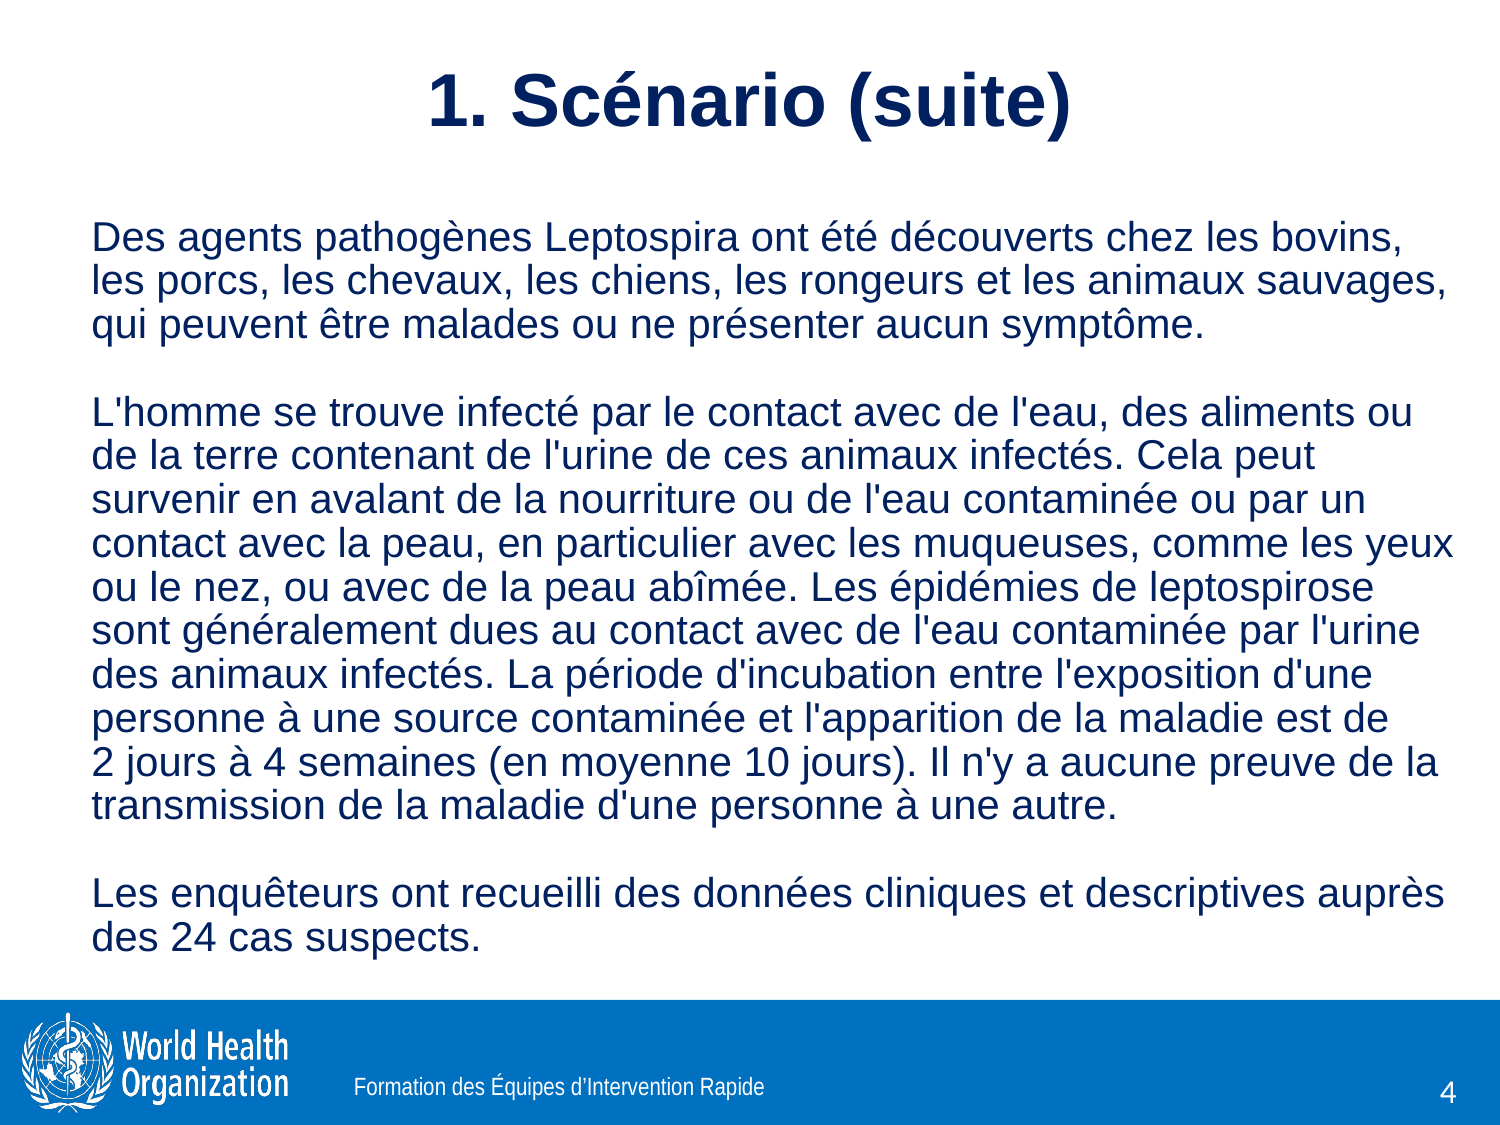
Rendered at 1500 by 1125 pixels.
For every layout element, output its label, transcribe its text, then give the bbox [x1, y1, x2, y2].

list Des agents pathogènes Leptospira ont été découverts chez les bovins, les porcs, les chevaux, les chiens, les rongeurs et les animaux sauvages, qui peuvent être malades ou ne présenter aucun symptôme. L'homme se trouve infecté par le contact avec de l'eau, des aliments ou de la terre contenant de l'urine de ces animaux infectés. Cela peut survenir en avalant de la nourriture ou de l'eau contaminée ou par un contact avec la peau, en particulier avec les muqueuses, comme les yeux ou le nez, ou avec de la peau abîmée. Les épidémies de leptospirose sont généralement dues au contact avec de l'eau contaminée par l'urine des animaux infectés. La période d'incubation entre l'exposition d'une personne à une source contaminée et l'apparition de la maladie est de 2 jours à 4 semaines (en moyenne 10 jours). Il n'y a aucune preuve de la transmission de la maladie d'une personne à une autre. Les enquêteurs ont recueilli des données cliniques et descriptives auprès des 24 cas suspects. [76, 208, 1471, 938]
title 1. Scénario (suite) [75, 44, 1425, 232]
picture [21, 1012, 288, 1113]
